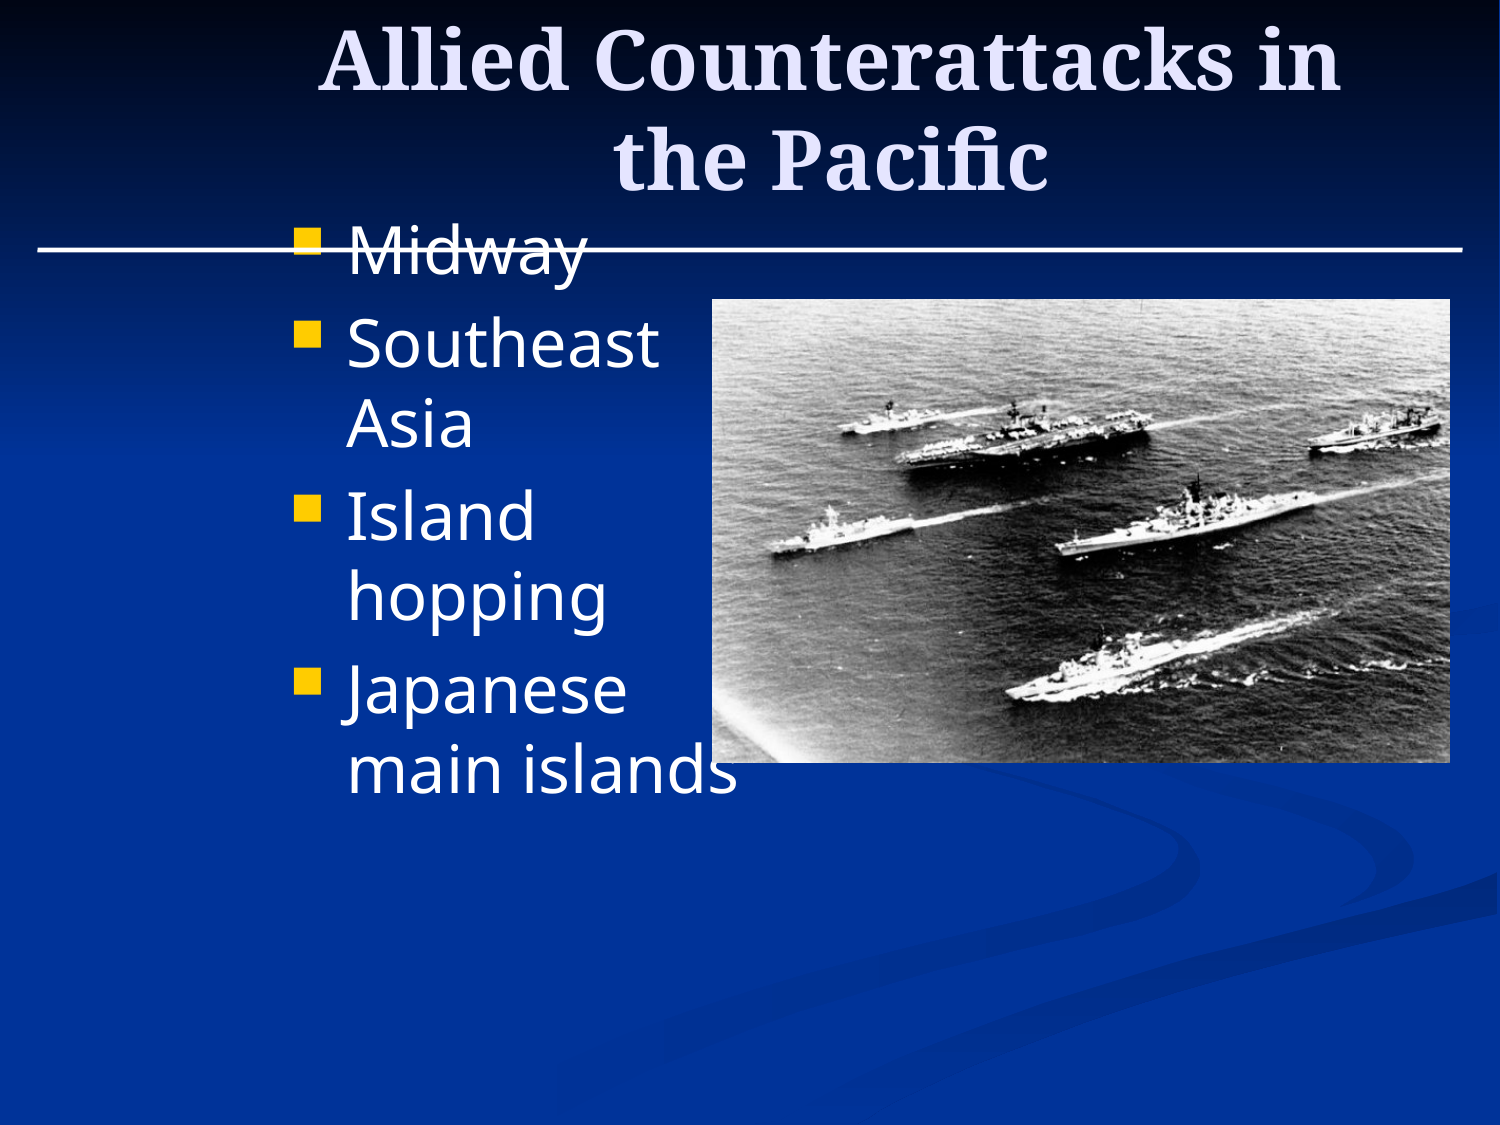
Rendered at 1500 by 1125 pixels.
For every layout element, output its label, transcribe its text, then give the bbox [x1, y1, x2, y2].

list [712, 299, 1451, 763]
title Allied Counterattacks in the Pacific [274, 44, 1388, 170]
list Midway Southeast Asia Island hopping Japanese main islands [274, 199, 820, 1001]
